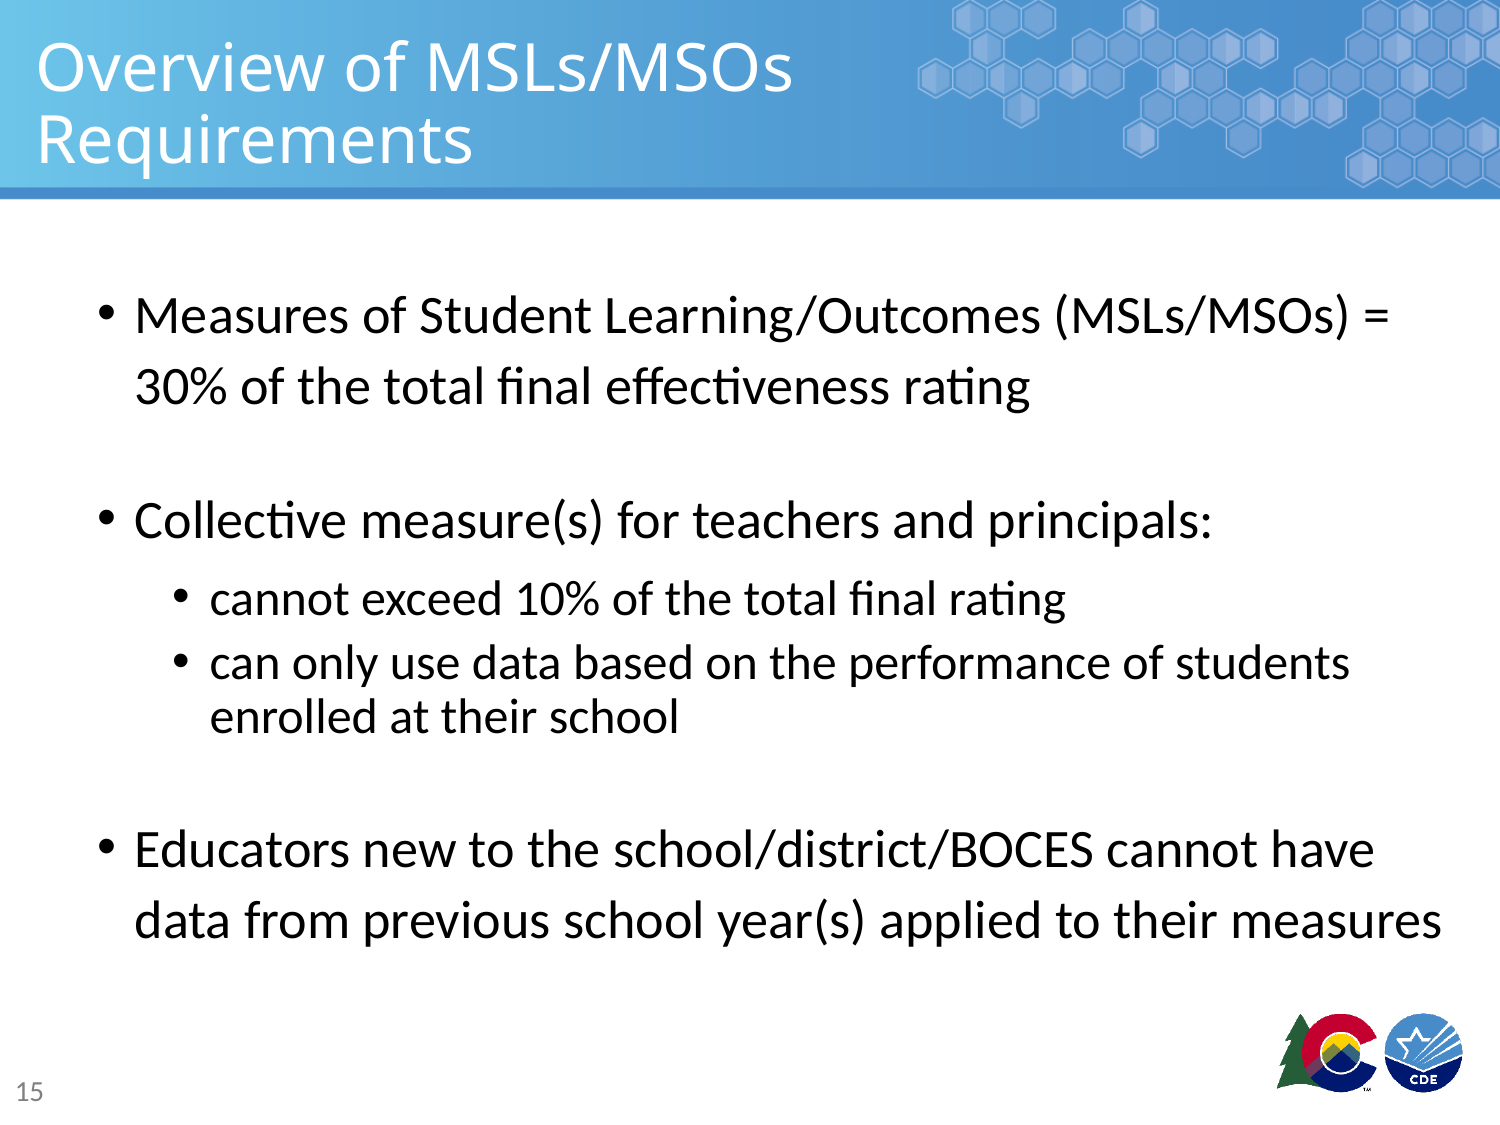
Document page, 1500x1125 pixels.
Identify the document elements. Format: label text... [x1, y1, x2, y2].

slide_number 15 [0, 1065, 338, 1125]
picture [0, 0, 1500, 200]
title Overview of MSLs/MSOs Requirements [34, 21, 877, 191]
text_box Measures of Student Learning/Outcomes (MSLs/MSOs) = 30% of the total final effectiveness rating Collective measure(s) for teachers and principals: cannot exceed 10% of the total final rating can only use data based on the performance of students enrolled at their school Educators new to the school/district/BOCES cannot have data from previous school year(s) applied to their measures [22, 272, 1467, 984]
picture [1275, 1012, 1463, 1093]
